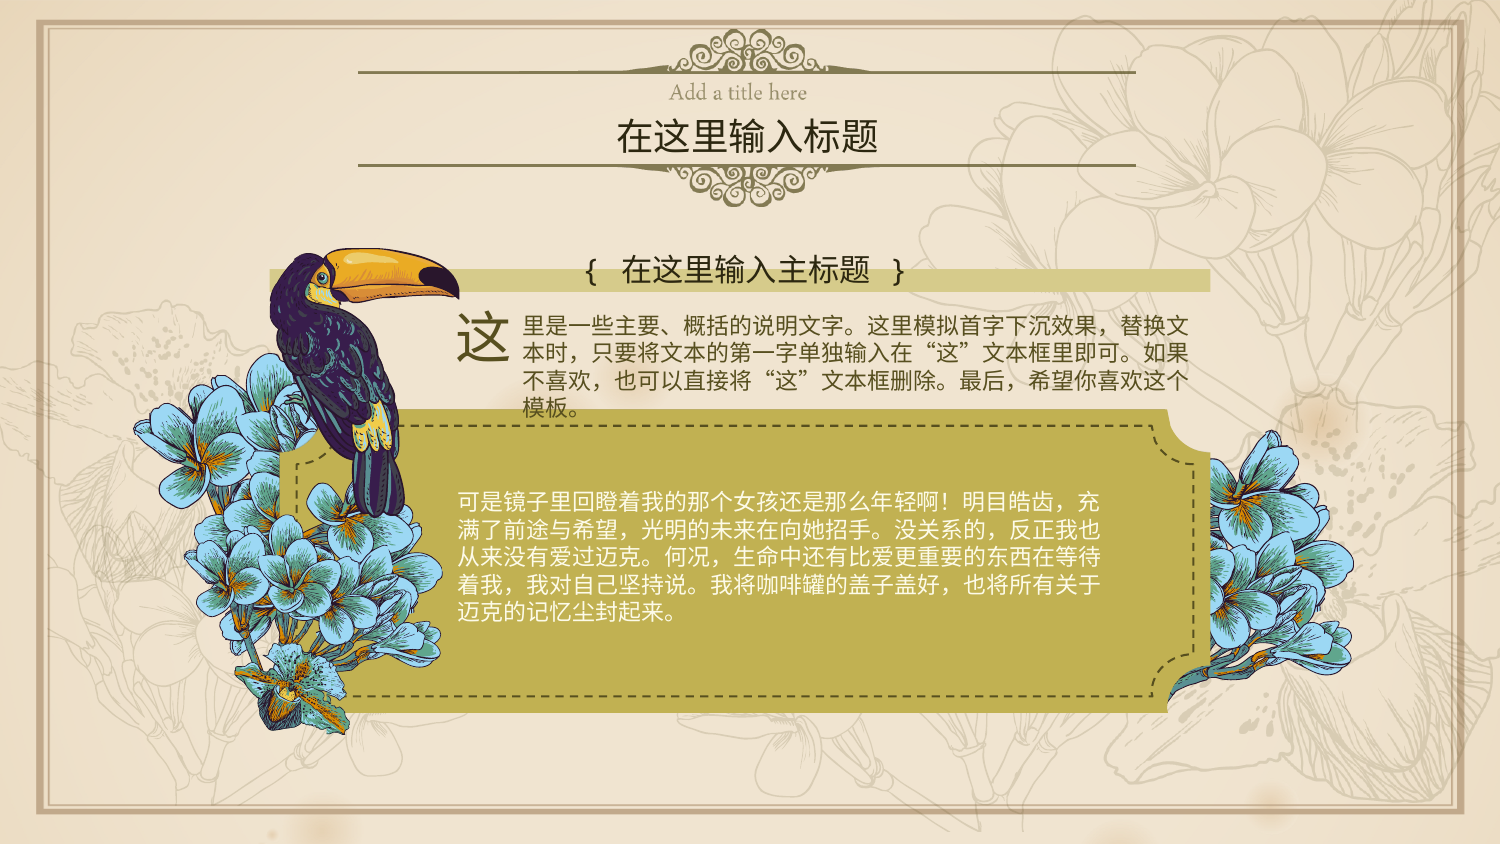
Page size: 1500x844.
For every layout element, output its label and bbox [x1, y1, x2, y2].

picture [0, 0, 1500, 844]
text_box [440, 294, 1211, 431]
text_box [358, 28, 1136, 208]
text_box [136, 247, 1351, 736]
text_box [269, 242, 1211, 246]
